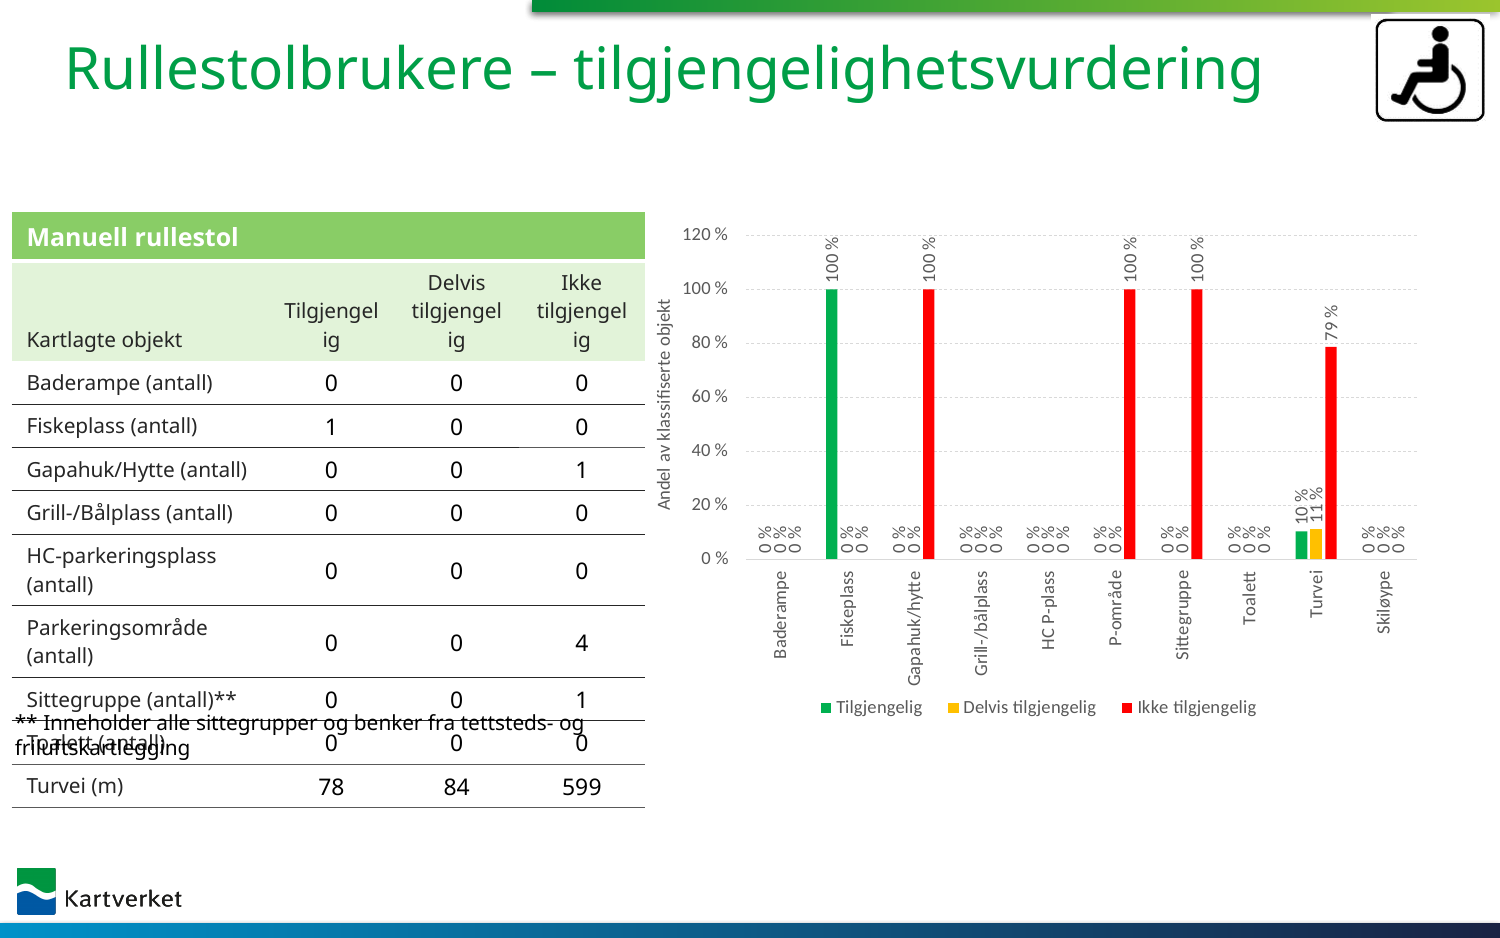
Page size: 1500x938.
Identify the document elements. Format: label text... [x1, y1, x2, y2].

text_box ** Inneholder alle sittegrupper og benker fra tettsteds- og friluftskartlegging [0, 702, 745, 768]
table_cell 84 [394, 768, 519, 807]
table_cell 0 [394, 448, 519, 490]
table_cell 0 [394, 491, 519, 534]
table_header Manuell rullestol [12, 212, 645, 259]
table_cell Parkeringsområde (antall) [12, 606, 269, 677]
table_cell 599 [519, 768, 645, 807]
table_cell 0 [394, 405, 519, 447]
table_cell Kartlagte objekt [12, 263, 269, 361]
table_cell 1 [519, 448, 638, 490]
table_cell Grill-/Bålplass (antall) [12, 491, 269, 534]
table_cell Fiskeplass (antall) [12, 405, 269, 447]
table_cell Turvei (m) [12, 768, 269, 807]
table_cell Ikke tilgjengelig [519, 263, 638, 361]
table_cell 0 [394, 361, 519, 404]
table_cell Sittegruppe (antall)** [12, 678, 269, 702]
table_cell Delvis tilgjengelig [394, 263, 519, 361]
table_cell 0 [394, 606, 519, 677]
table_cell HC-parkeringsplass (antall) [12, 535, 269, 605]
table_cell 0 [519, 535, 638, 605]
table_cell 0 [519, 361, 638, 404]
table_cell 78 [269, 768, 394, 807]
table_cell 0 [269, 361, 394, 404]
table_cell Tilgjengelig [269, 263, 394, 361]
table_cell 1 [519, 678, 638, 702]
table_cell 0 [519, 405, 638, 447]
table_cell 0 [269, 678, 394, 702]
table_cell 4 [519, 606, 638, 677]
table_cell Gapahuk/Hytte (antall) [12, 448, 269, 490]
table_cell 0 [269, 448, 394, 490]
table_cell 0 [394, 535, 519, 605]
picture [643, 218, 1427, 728]
table_cell 0 [269, 606, 394, 677]
table_cell Baderampe (antall) [12, 361, 269, 404]
text_box Rullestolbrukere – tilgjengelighetsvurdering [49, 12, 1372, 109]
picture [1371, 13, 1491, 127]
table_cell 0 [394, 678, 519, 702]
table_cell 1 [269, 405, 394, 447]
table_cell 0 [269, 535, 394, 605]
table_cell 0 [269, 491, 394, 534]
table_cell 0 [519, 491, 638, 534]
